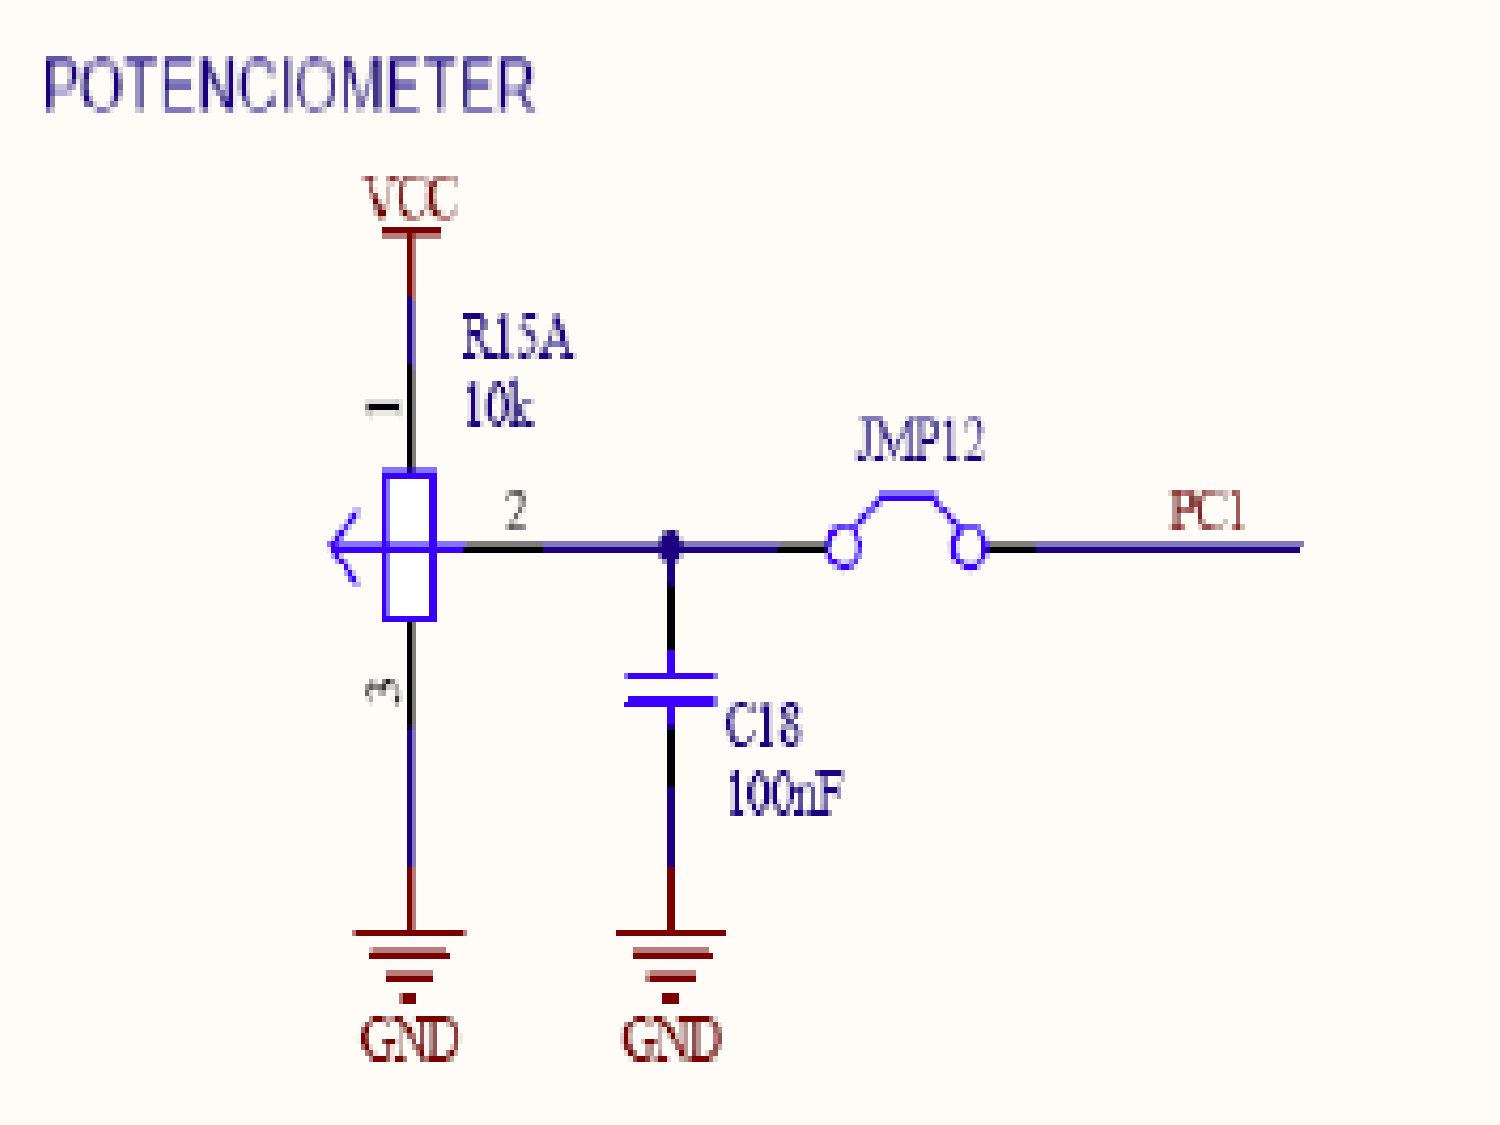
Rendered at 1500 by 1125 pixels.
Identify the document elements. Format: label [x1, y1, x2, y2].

list [0, 0, 1500, 1125]
